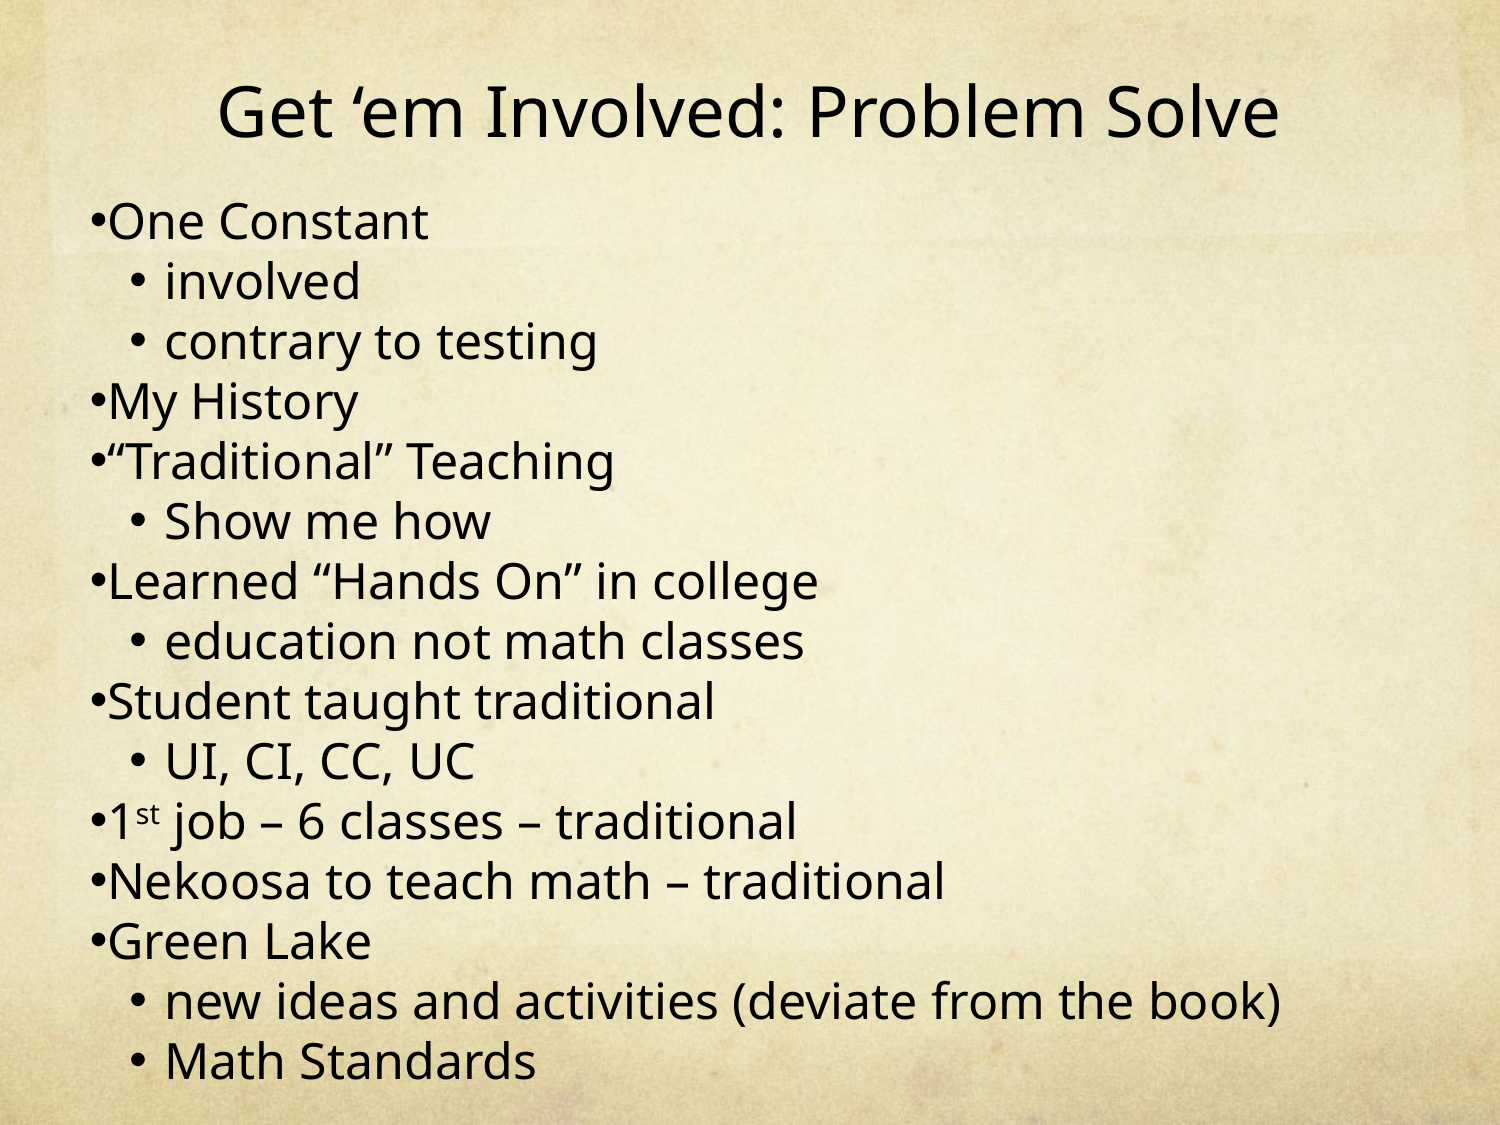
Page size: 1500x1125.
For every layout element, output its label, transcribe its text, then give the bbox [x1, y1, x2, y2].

picture [0, 0, 1500, 1125]
text_box One Constant involved contrary to testing My History “Traditional” Teaching Show me how Learned “Hands On” in college education not math classes Student taught traditional UI, CI, CC, UC 1st job – 6 classes – traditional Nekoosa to teach math – traditional Green Lake new ideas and activities (deviate from the book) Math Standards [74, 181, 1425, 1097]
title Get ‘em Involved: Problem Solve [150, 37, 1350, 180]
